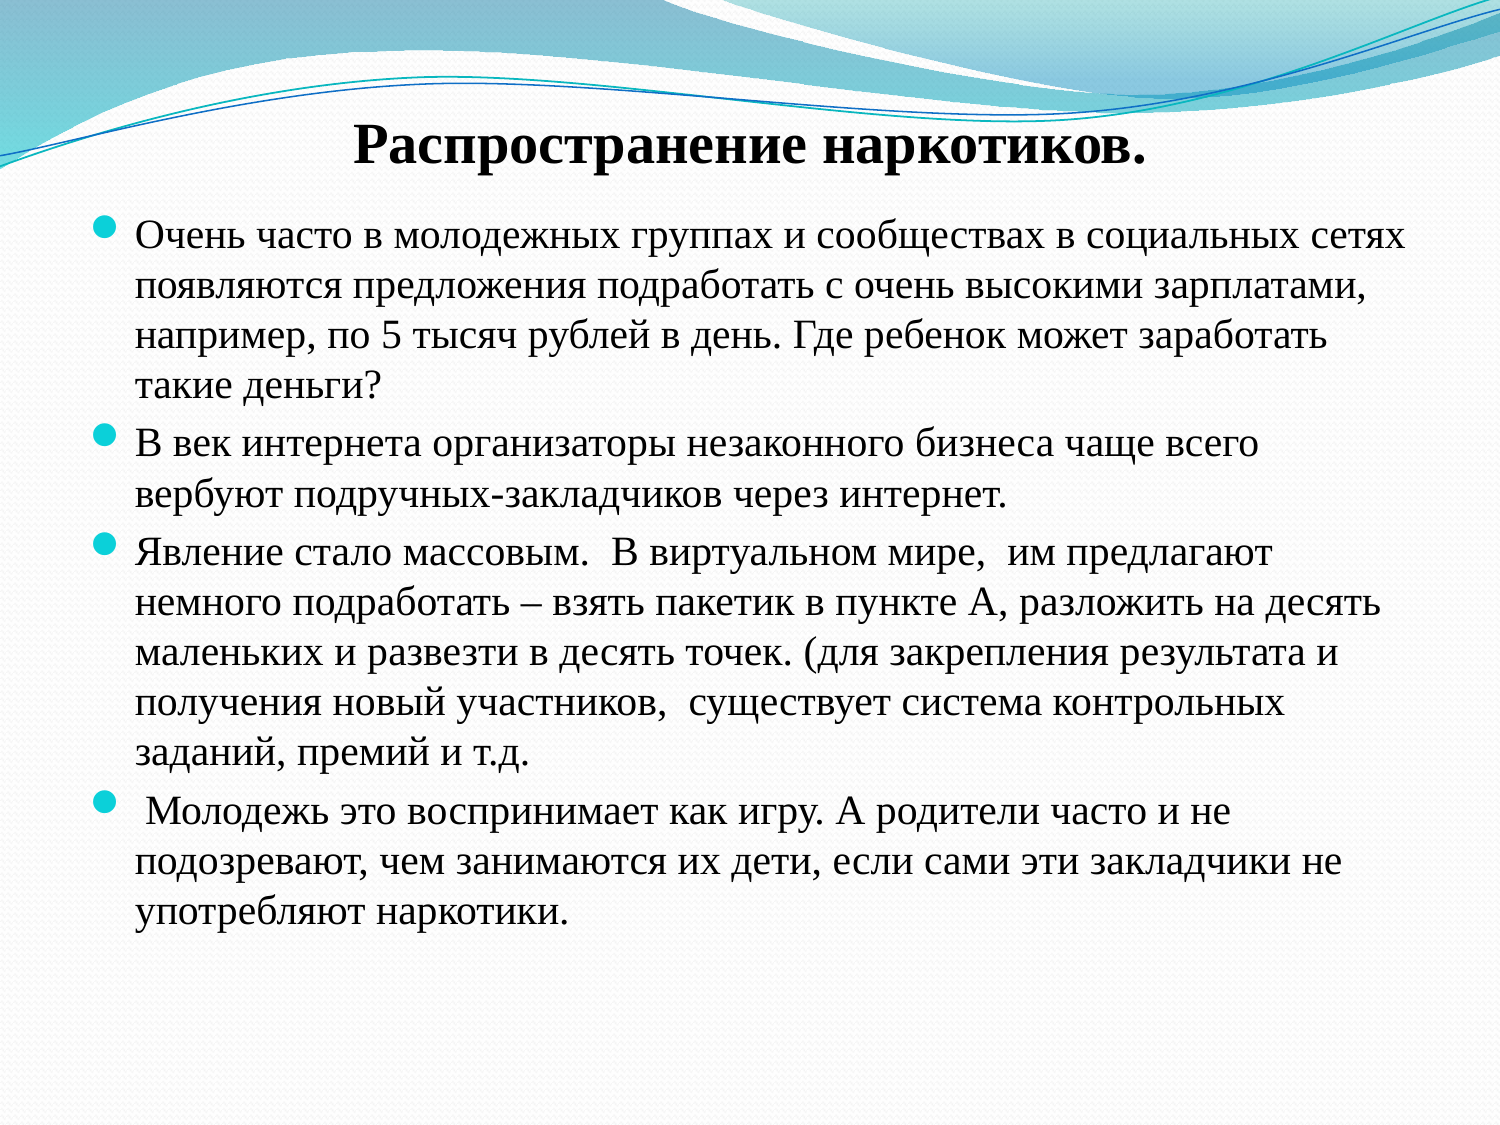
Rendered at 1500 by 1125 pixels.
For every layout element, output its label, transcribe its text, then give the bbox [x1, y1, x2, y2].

title Распространение наркотиков. [75, 58, 1425, 176]
list Очень часто в молодежных группах и сообществах в социальных сетях появляются предложения подработать с очень высокими зарплатами, например, по 5 тысяч рублей в день. Где ребенок может заработать такие деньги? В век интернета организаторы незаконного бизнеса чаще всего вербуют подручных-закладчиков через интернет. Явление стало массовым. В виртуальном мире, им предлагают немного подработать – взять пакетик в пункте А, разложить на десять маленьких и развезти в десять точек. (для закрепления результата и получения новый участников, существует система контрольных заданий, премий и т.д. Молодежь это воспринимает как игру. А родители часто и не подозревают, чем занимаются их дети, если сами эти закладчики не употребляют наркотики. [75, 199, 1425, 1038]
